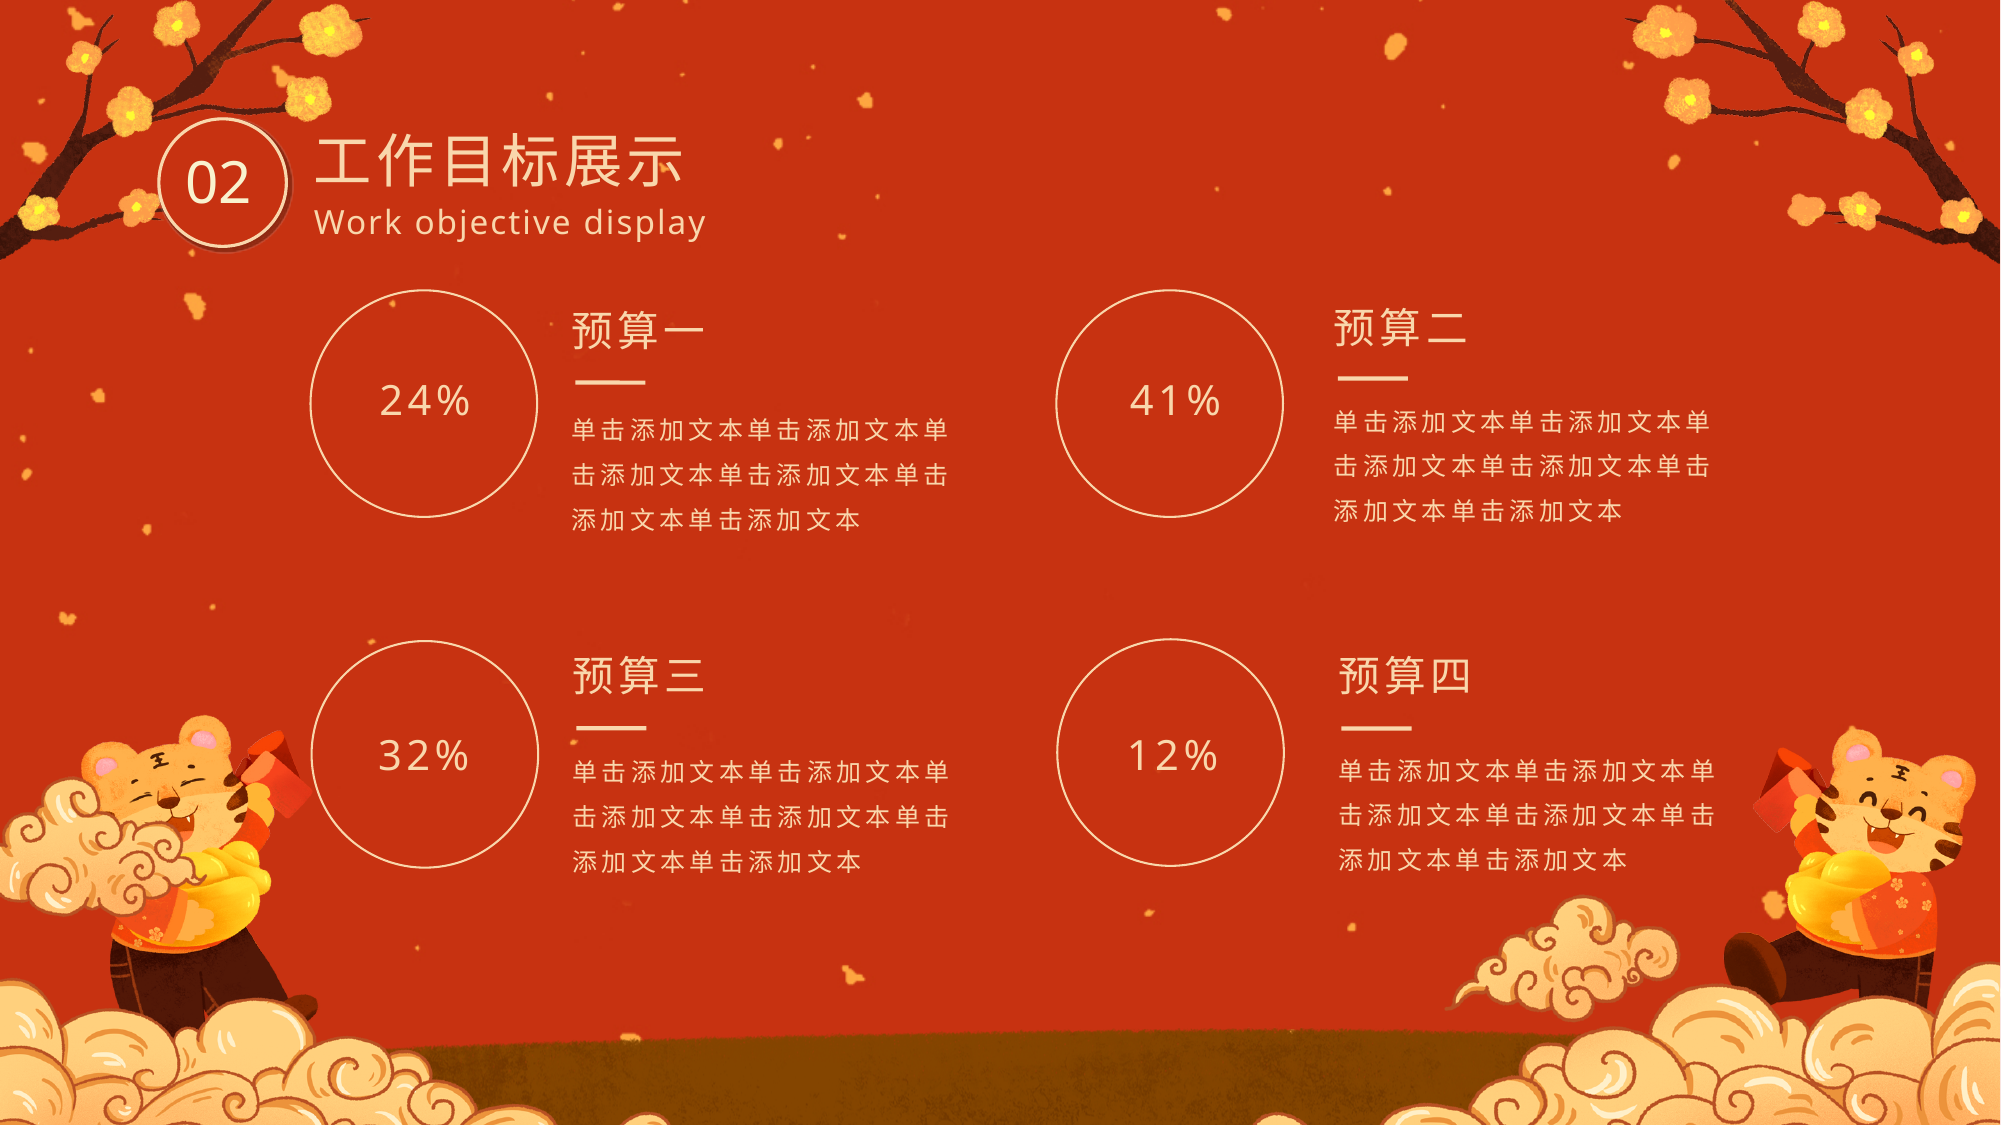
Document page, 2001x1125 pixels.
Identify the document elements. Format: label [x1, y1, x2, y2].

text_box [310, 290, 970, 548]
text_box [299, 110, 937, 250]
picture [0, 0, 2001, 1125]
text_box [158, 118, 287, 247]
text_box [311, 637, 971, 890]
text_box [1057, 637, 1737, 888]
text_box [1056, 290, 1733, 539]
